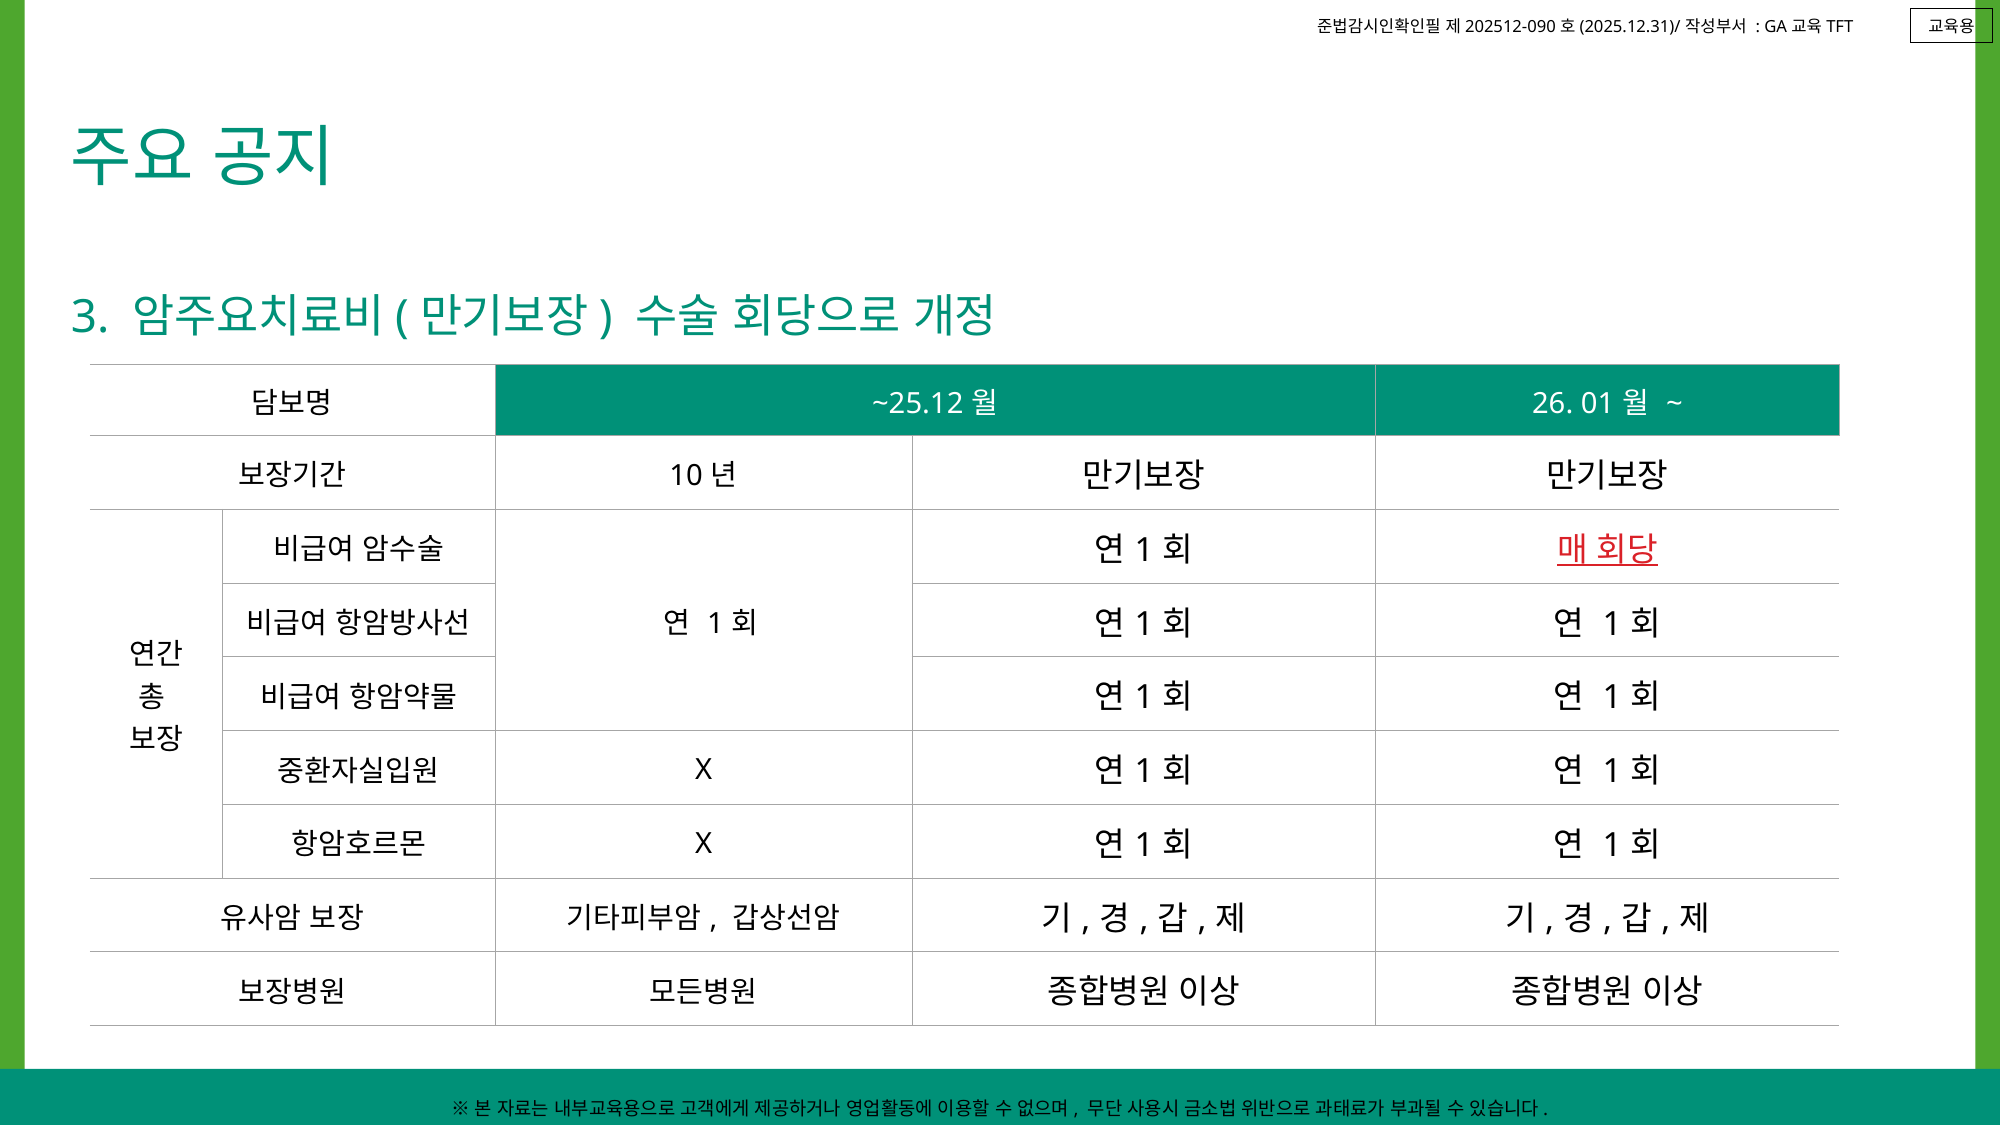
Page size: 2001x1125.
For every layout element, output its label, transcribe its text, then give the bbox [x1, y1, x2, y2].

table_cell 종합병원 이상 [913, 952, 1375, 1025]
table_cell 연 1회 [1376, 657, 1839, 730]
table_cell 모든병원 [496, 952, 912, 1025]
table_cell 기,경,갑,제 [913, 879, 1375, 951]
text_box 교육용 [1910, 8, 1993, 43]
table_cell 10년 [496, 436, 912, 509]
table_cell 종합병원 이상 [1376, 952, 1839, 1025]
table_cell 연 1회 [1376, 731, 1839, 804]
table_cell 연간 총 보장 [90, 510, 222, 878]
table_cell 연1회 [913, 731, 1375, 804]
table_cell 유사암 보장 [90, 879, 495, 951]
table_cell 만기보장 [1376, 436, 1839, 509]
table_header 26. 01월 ~ [1376, 365, 1839, 435]
table_header ~25.12월 [496, 365, 1375, 435]
table_cell 연 1회 [1376, 584, 1839, 656]
table_cell X [496, 731, 912, 804]
table_cell X [496, 805, 912, 878]
table_cell 기,경,갑,제 [1376, 879, 1839, 951]
table_cell 연 1회 [496, 510, 912, 730]
text_box ※본 자료는 내부교육용으로 고객에게 제공하거나 영업활동에 이용할 수 없으며, 무단 사용시 금소법 위반으로 과태료가 부과될 수 있습니다. [373, 1088, 1627, 1125]
table_cell 비급여 암수술 [223, 510, 495, 583]
text_box [0, 1067, 2000, 1125]
table_cell 기타피부암, 갑상선암 [496, 879, 912, 951]
table_header 담보명 [90, 365, 495, 435]
table_cell 항암호르몬 [223, 805, 495, 878]
text_box 주요 공지 [70, 113, 433, 195]
table_cell 비급여 항암방사선 [223, 584, 495, 656]
table_cell 보장병원 [90, 952, 495, 1025]
table_cell 비급여 항암약물 [223, 657, 495, 730]
table_cell 연 1회 [1376, 805, 1839, 878]
text_box [0, 0, 26, 1067]
table_cell 만기보장 [913, 436, 1375, 509]
table_cell 연1회 [913, 657, 1375, 730]
text_box [1974, 0, 2000, 1067]
table_cell 연1회 [913, 805, 1375, 878]
table_cell 매 회당 [1376, 510, 1839, 583]
table_cell 연1회 [913, 510, 1375, 583]
text_box 3. 암주요치료비(만기보장) 수술 회당으로 개정 [70, 286, 1910, 342]
table_cell 중환자실입원 [223, 731, 495, 804]
table_cell 연1회 [913, 584, 1375, 656]
table_cell 보장기간 [90, 436, 495, 509]
